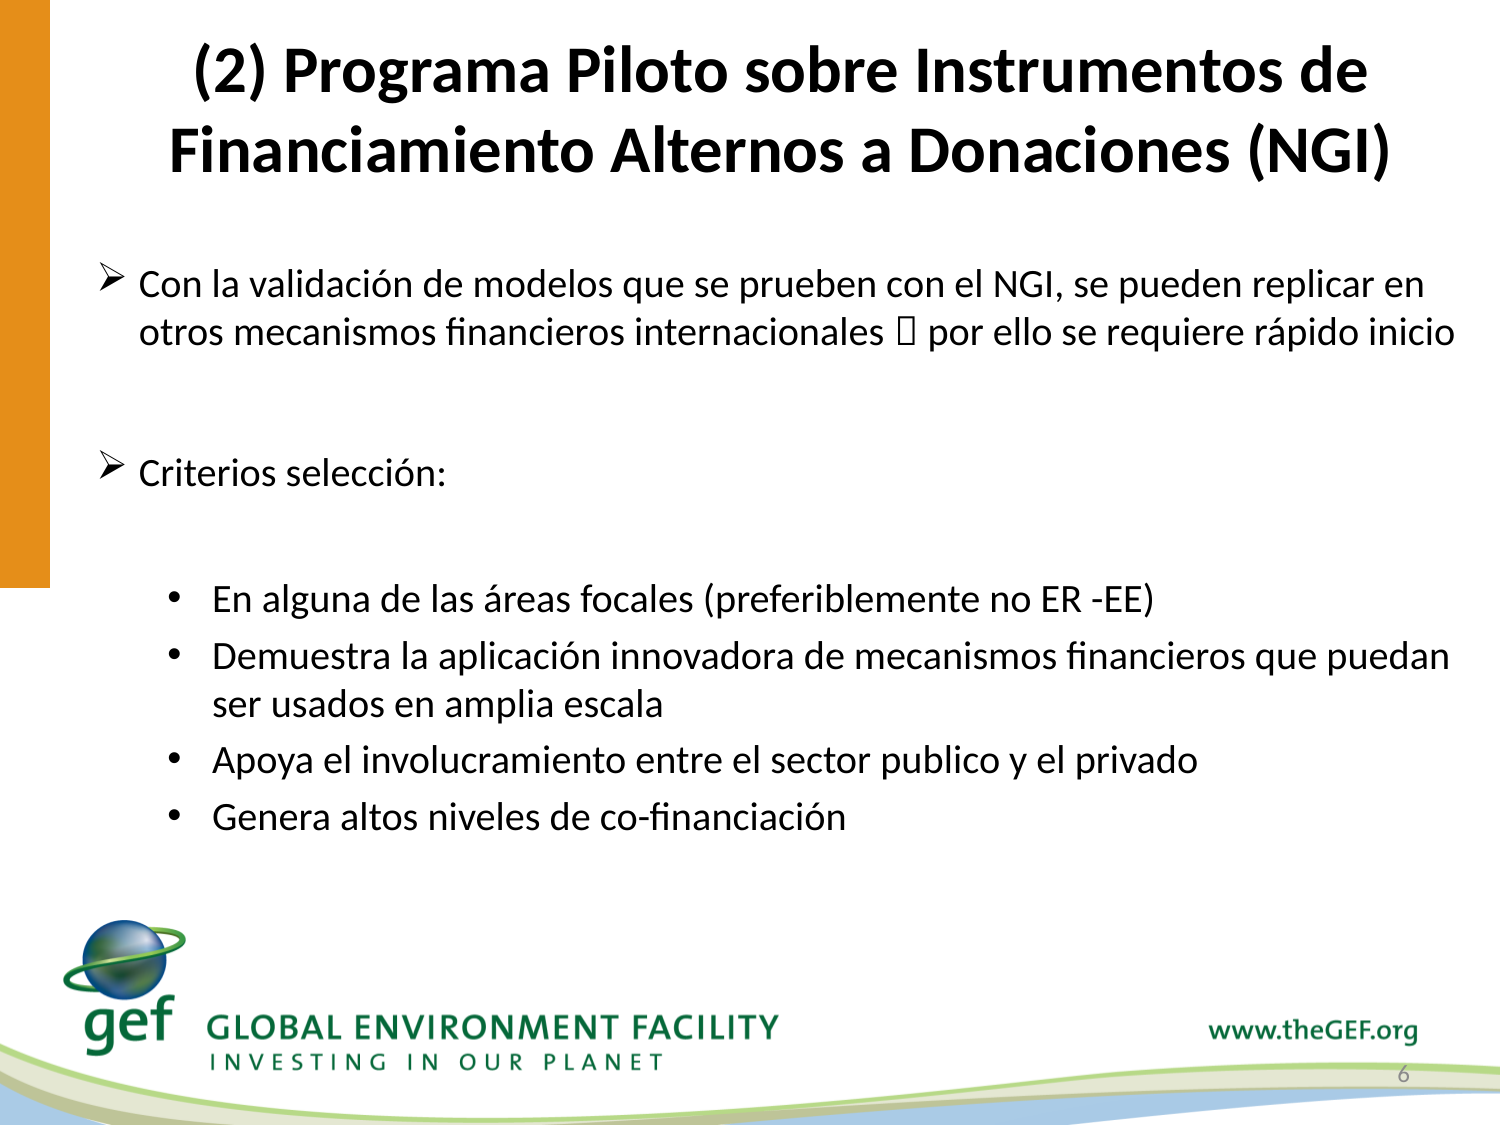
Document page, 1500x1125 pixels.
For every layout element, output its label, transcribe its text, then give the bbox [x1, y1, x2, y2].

slide_number 6 [1074, 1042, 1425, 1103]
title (2) Programa Piloto sobre Instrumentos de Financiamiento Alternos a Donaciones (NGI) [137, 12, 1425, 174]
list Con la validación de modelos que se prueben con el NGI, se pueden replicar en otros mecanismos financieros internacionales  por ello se requiere rápido inicio Criterios selección: En alguna de las áreas focales (preferiblemente no ER -EE) Demuestra la aplicación innovadora de mecanismos financieros que puedan ser usados en amplia escala Apoya el involucramiento entre el sector publico y el privado Genera altos niveles de co-financiación [81, 174, 1482, 888]
picture [0, 920, 1500, 1125]
picture [0, 0, 50, 588]
